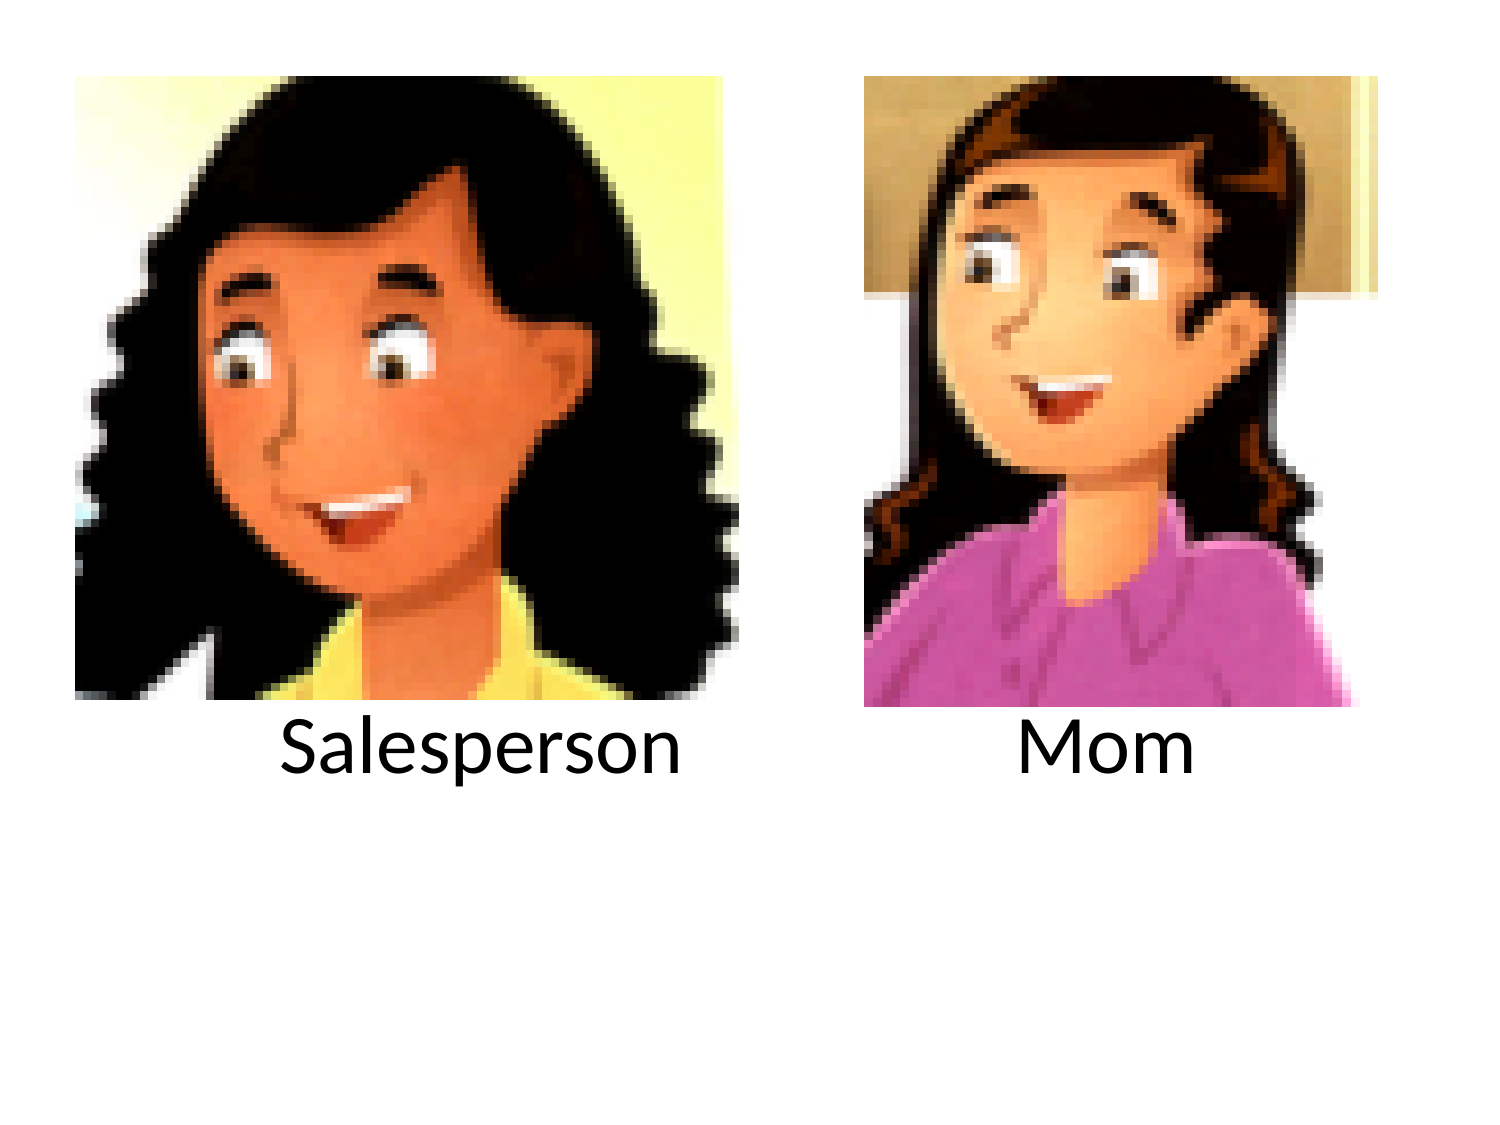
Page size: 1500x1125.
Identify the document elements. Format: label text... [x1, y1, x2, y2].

picture [863, 67, 1388, 707]
text_box Mom [1001, 715, 1213, 798]
picture [74, 67, 749, 701]
text_box Salesperson [264, 708, 699, 798]
